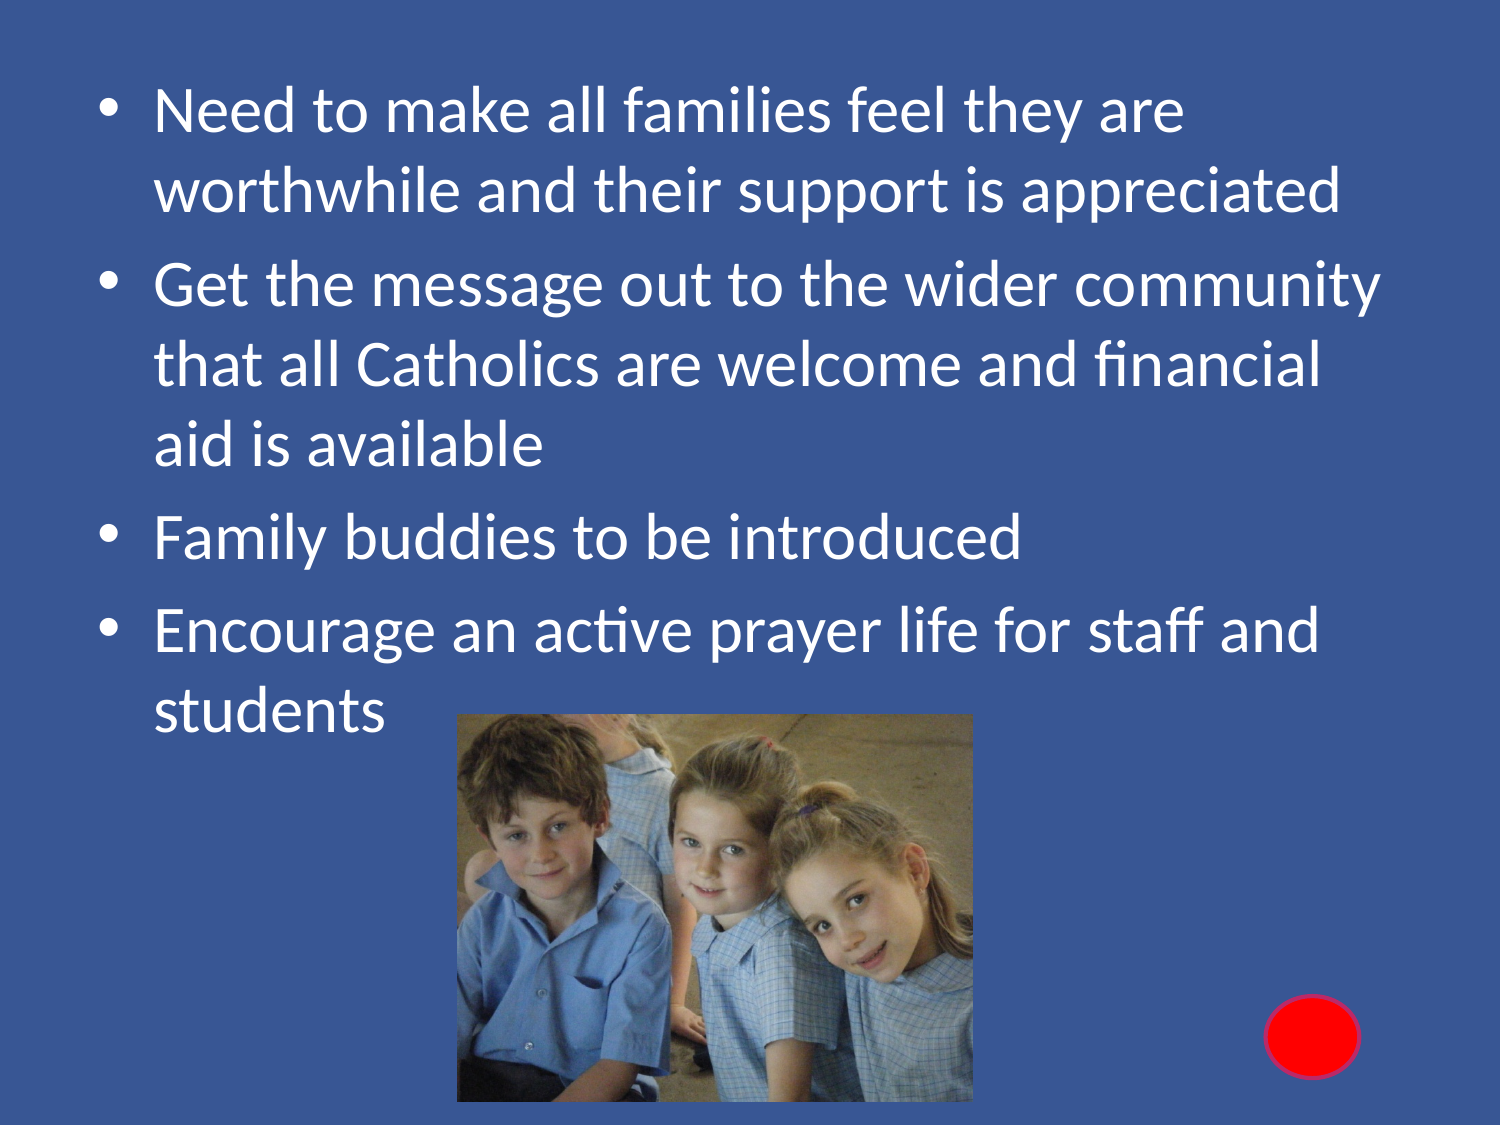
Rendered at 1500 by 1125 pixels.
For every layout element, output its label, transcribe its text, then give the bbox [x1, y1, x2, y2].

list Need to make all families feel they are worthwhile and their support is appreciated Get the message out to the wider community that all Catholics are welcome and financial aid is available Family buddies to be introduced Encourage an active prayer life for staff and students [81, 58, 1433, 802]
picture [456, 714, 973, 1102]
text_box [1263, 993, 1362, 1081]
